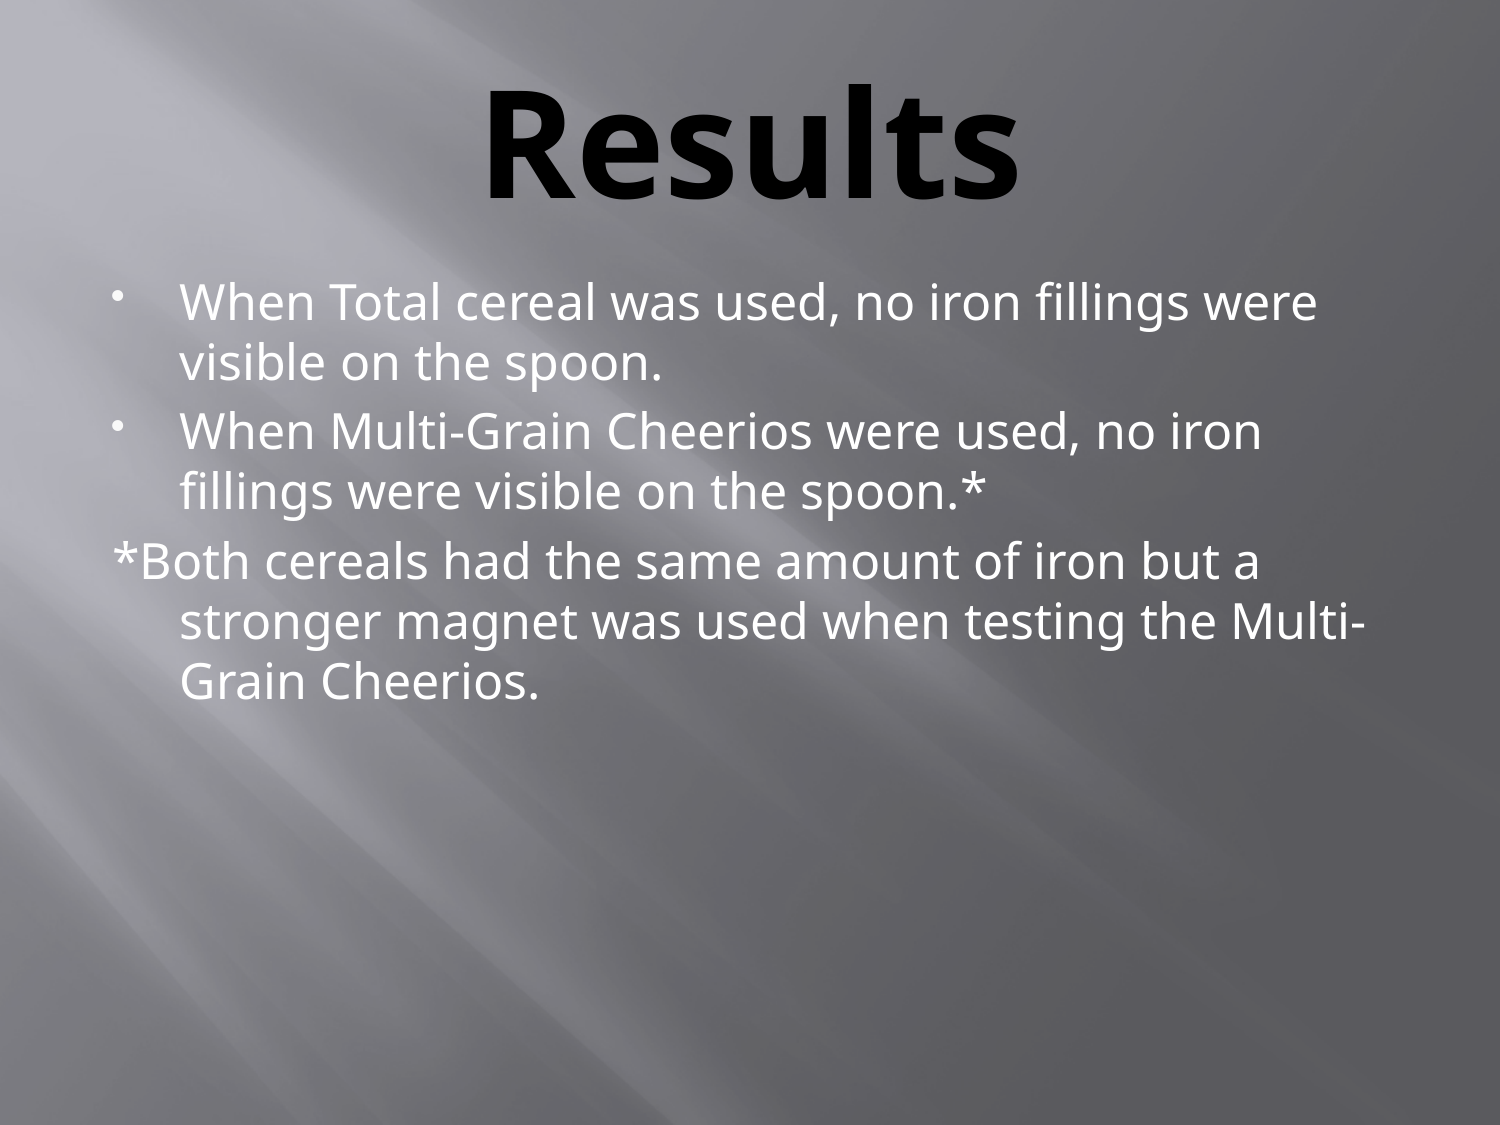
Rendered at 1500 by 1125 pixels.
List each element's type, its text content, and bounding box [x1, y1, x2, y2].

title Results [75, 45, 1425, 233]
list When Total cereal was used, no iron fillings were visible on the spoon. When Multi-Grain Cheerios were used, no iron fillings were visible on the spoon.* *Both cereals had the same amount of iron but a stronger magnet was used when testing the Multi-Grain Cheerios. [75, 262, 1425, 1035]
